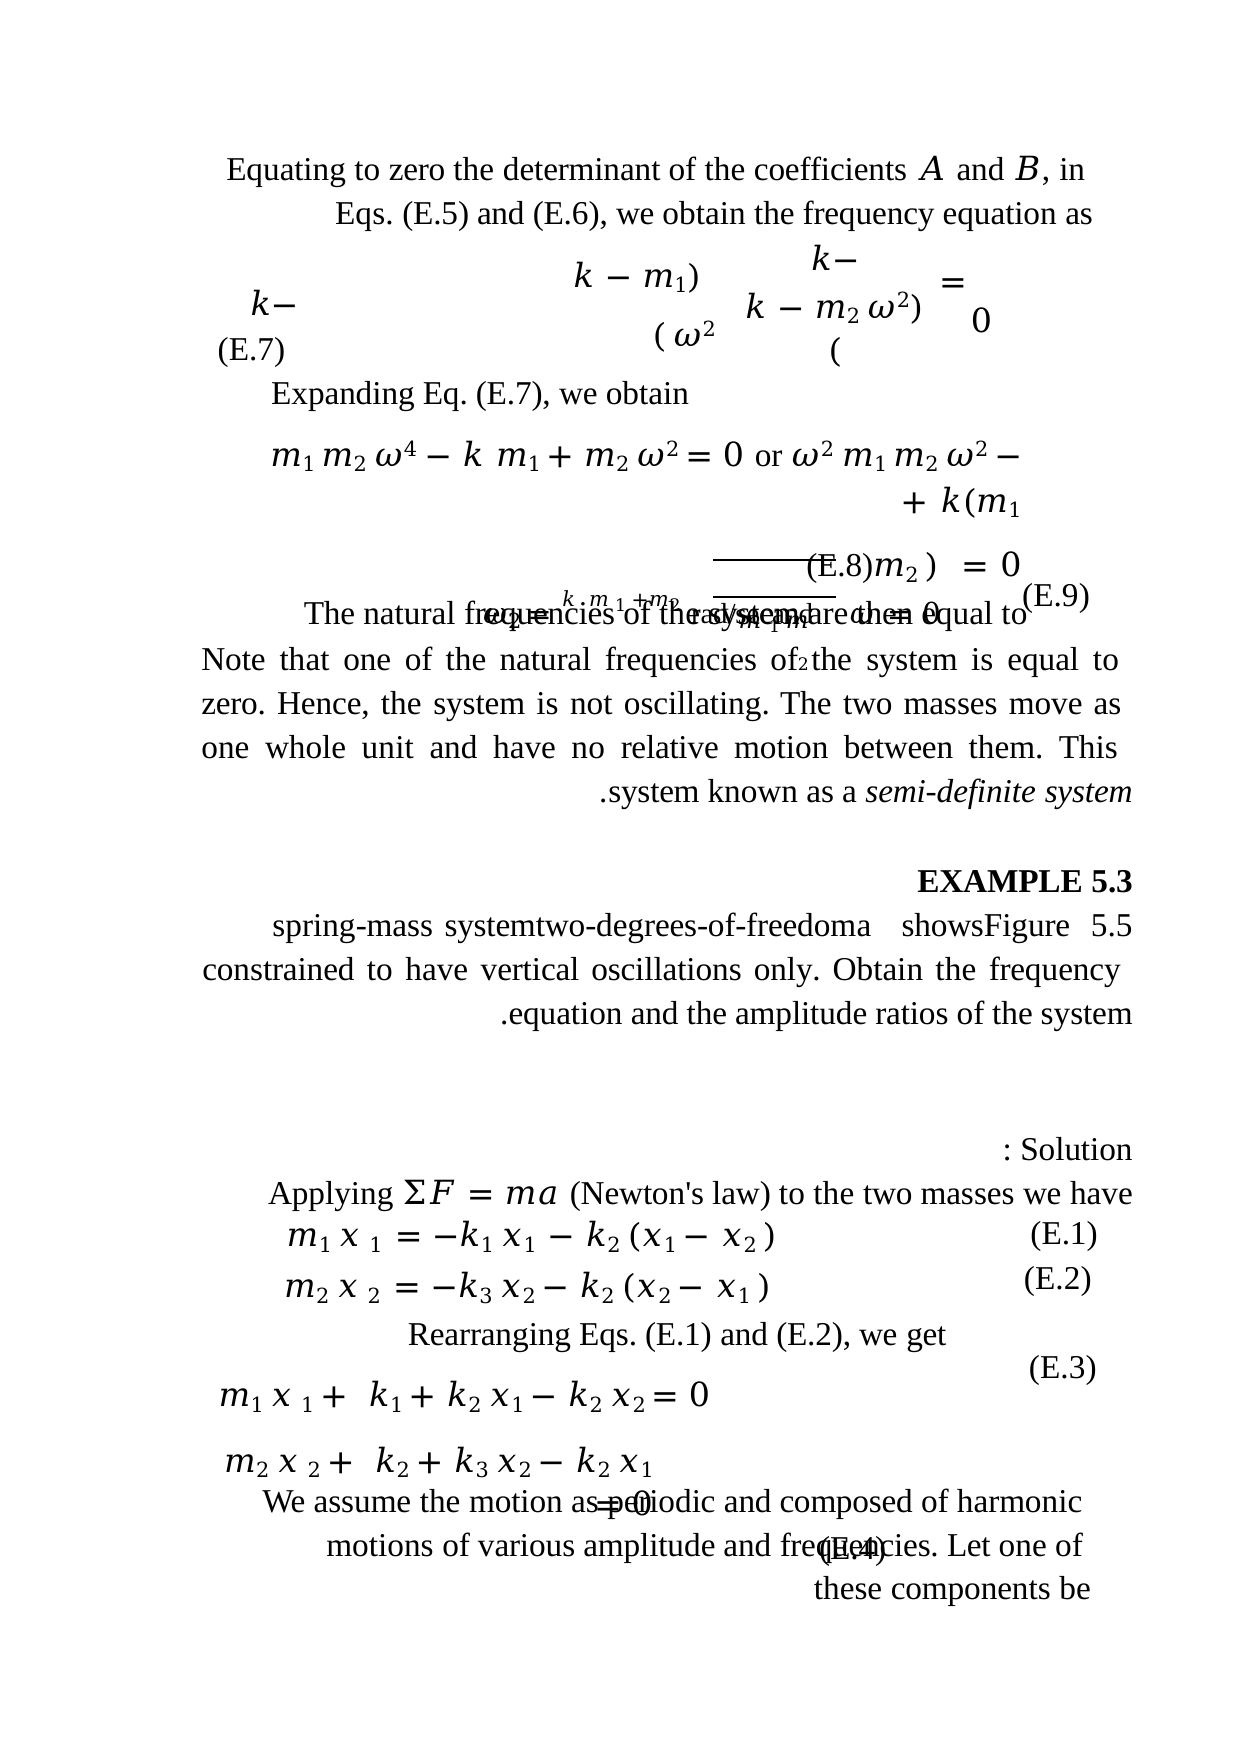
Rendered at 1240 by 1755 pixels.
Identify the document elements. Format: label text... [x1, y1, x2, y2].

text_box Note that one of the natural frequencies of the system is equal to zero. Hence, the system is not oscillating. The two masses move as one whole unit and have no relative motion between them. This system known as a semi-definite system. EXAMPLE 5.3 Figure 5.5 shows a two-degrees-of-freedom spring-mass system constrained to have vertical oscillations only. Obtain the frequency equation and the amplitude ratios of the system. Solution : Applying Σ𝐹 = 𝑚𝑎 (Newton's law) to the two masses we have [200, 631, 1135, 1211]
text_box 𝑚1 𝑥 1 = −𝑘1 𝑥1 − 𝑘2 (𝑥1 − 𝑥2 ) 𝑚2 𝑥 2 = −𝑘3 𝑥2 − 𝑘2 (𝑥2 − 𝑥1 ) Rearranging Eqs. (E.1) and (E.2), we get 𝑚1 𝑥 1 + 𝑘1 + 𝑘2 𝑥1 − 𝑘2 𝑥2 = 0 𝑚2 𝑥 2 + 𝑘2 + 𝑘3 𝑥2 − 𝑘2 𝑥1 = 0 (E.4) [196, 1203, 953, 1567]
text_box (E.1) (E.2) [1021, 1203, 1100, 1296]
text_box 𝜔 = 0 and 𝜔2 = 𝑘 𝑚 1 +𝑚2 rad/sec [313, 571, 947, 631]
text_box 𝑚1 𝑚2 𝜔4 − 𝑘 𝑚1 + 𝑚2 𝜔2 = 0 or 𝜔2 𝑚1 𝑚2 𝜔2 − 𝑘(𝑚1 + 𝑚2 ) = 0 (E.8) The natural frequencies of the system are then equal to [204, 409, 1034, 631]
text_box = 0 [917, 257, 994, 339]
text_box −𝑘 (E.7) Expanding Eq. (E.7), we obtain [214, 275, 692, 409]
text_box (𝑘 − 𝑚1 𝜔2 ) [528, 234, 723, 354]
text_box Equating to zero the determinant of the coefficients 𝐴 and 𝐵, in Eqs. (E.5) and (E.6), we obtain the frequency equation as [215, 140, 1096, 232]
text_box (E.3) [1026, 1342, 1099, 1385]
text_box (E.9) [1020, 570, 1092, 613]
text_box We assume the motion as periodic and composed of harmonic motions of various amplitude and frequencies. Let one of these components be [260, 1473, 1093, 1607]
text_box −𝑘 (𝑘 − 𝑚2 𝜔2 ) [742, 230, 926, 368]
